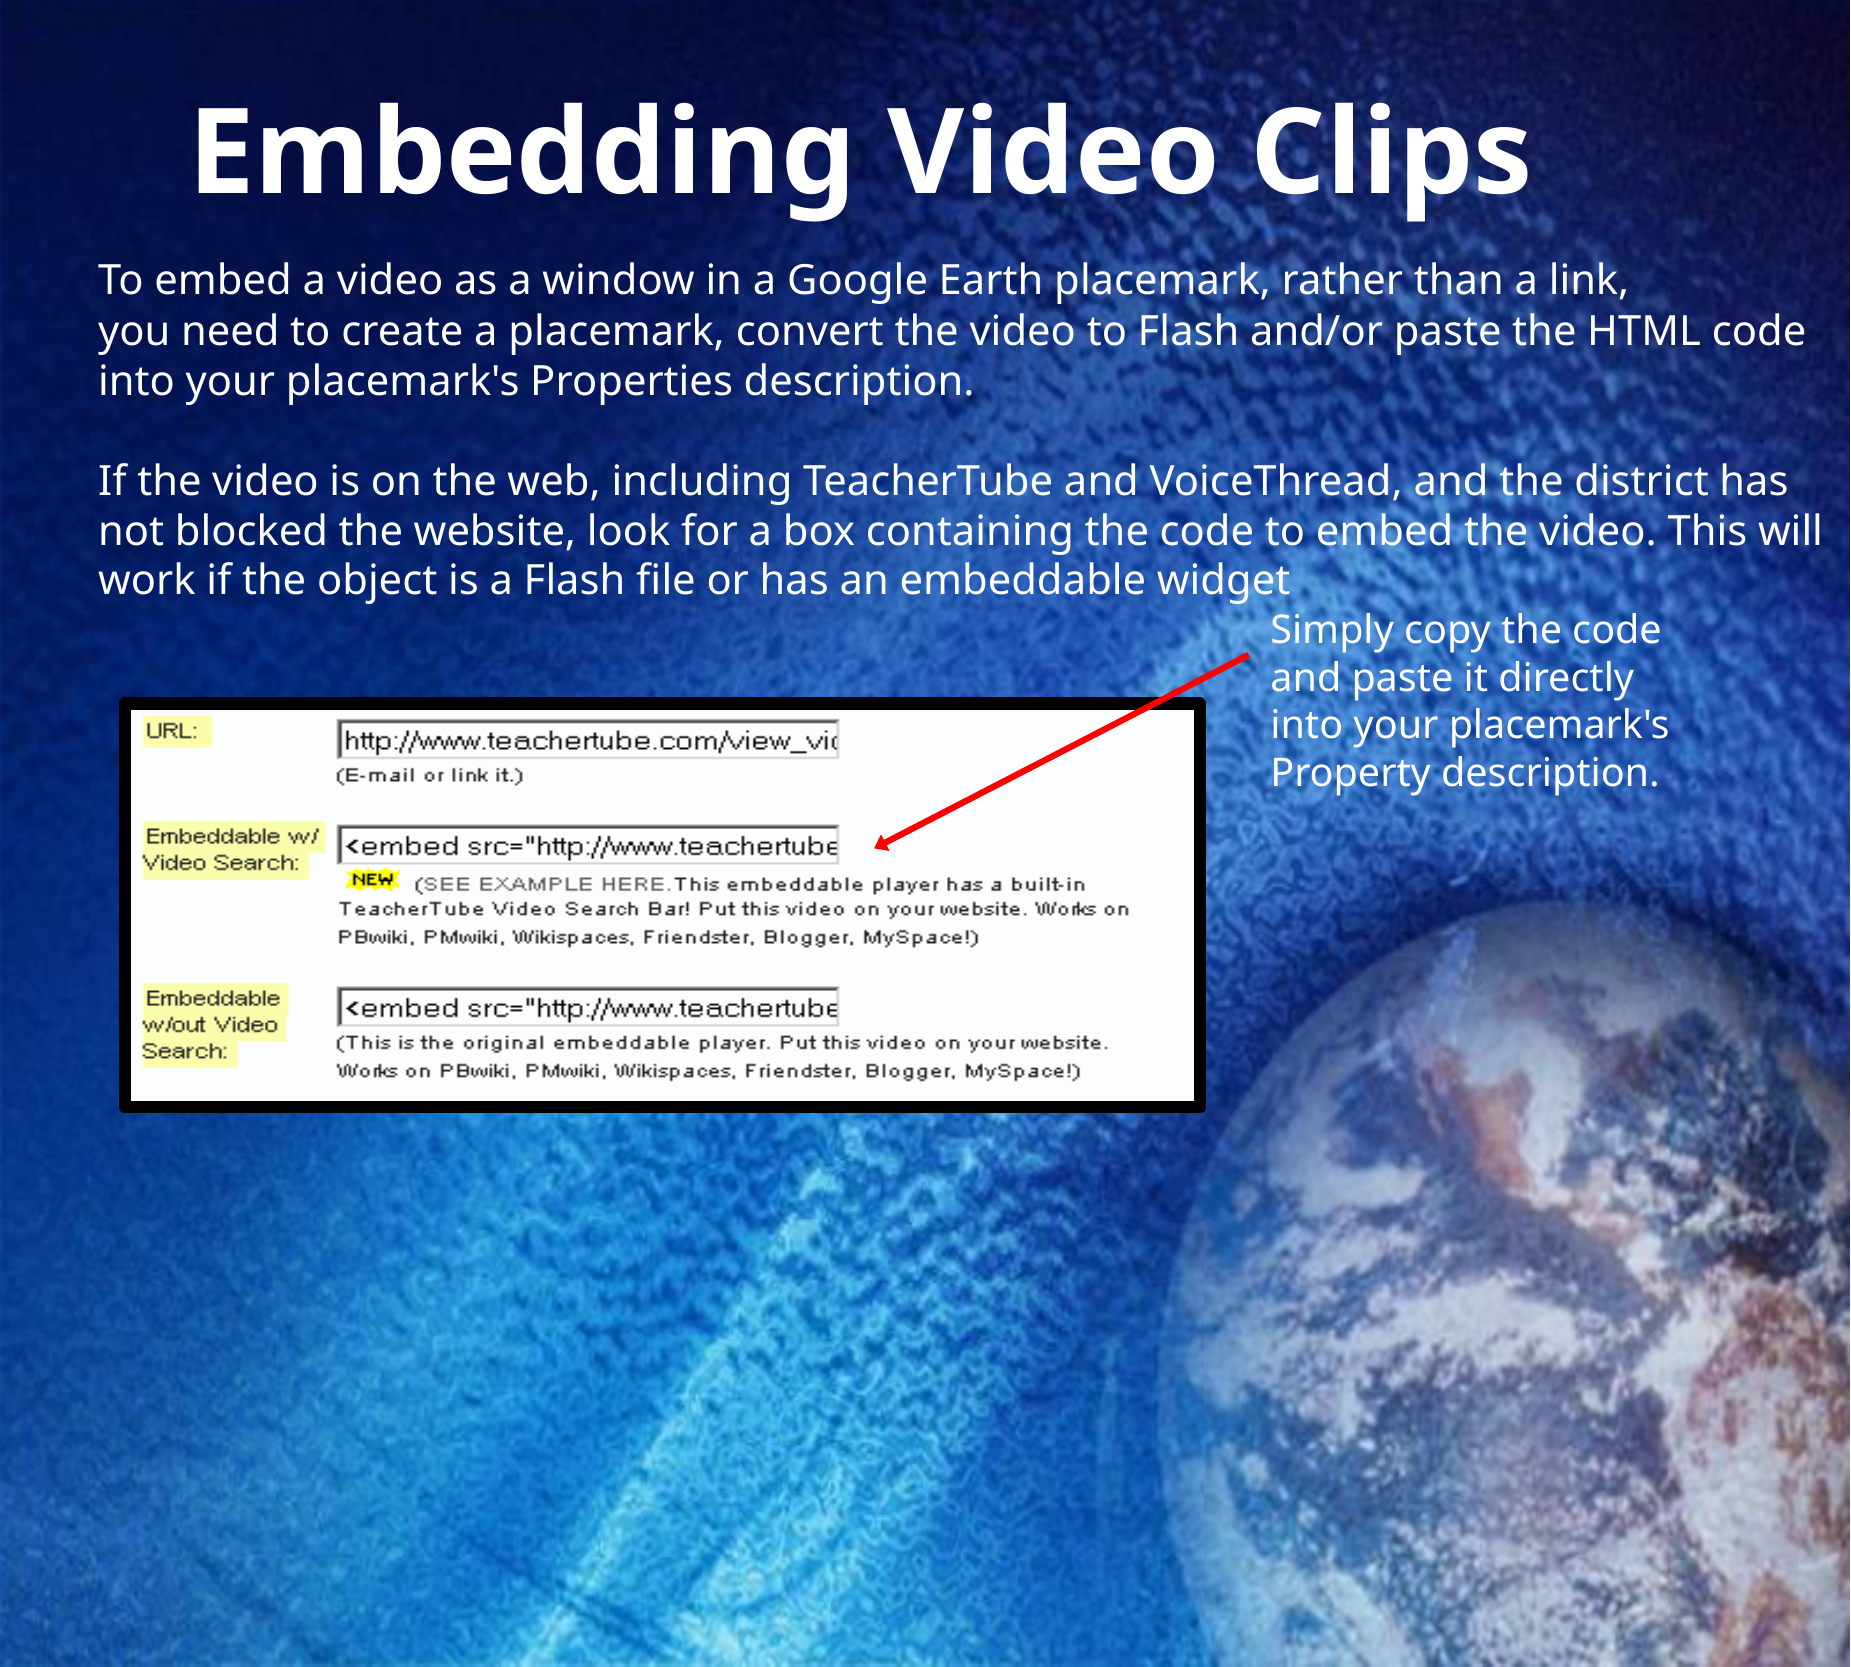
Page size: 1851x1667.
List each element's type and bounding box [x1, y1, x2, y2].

text_box [873, 654, 1249, 849]
picture [0, 0, 1850, 1667]
text_box [124, 699, 1205, 1108]
